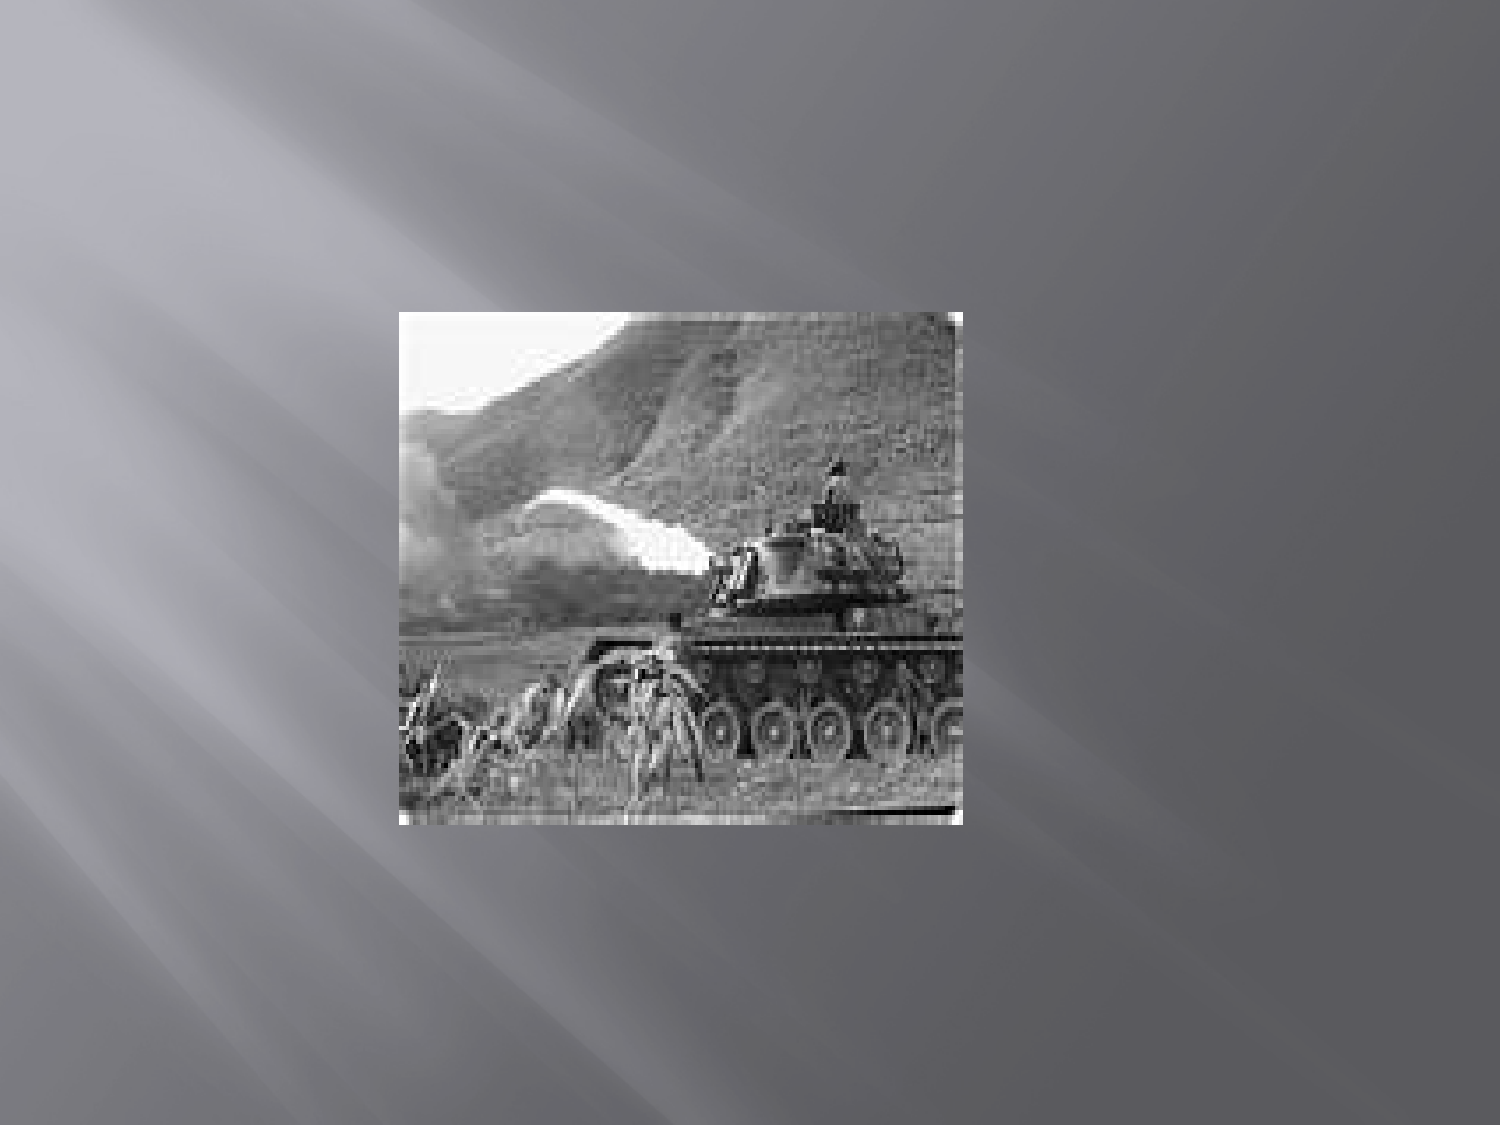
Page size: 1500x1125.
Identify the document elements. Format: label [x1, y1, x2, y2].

picture [399, 312, 963, 826]
